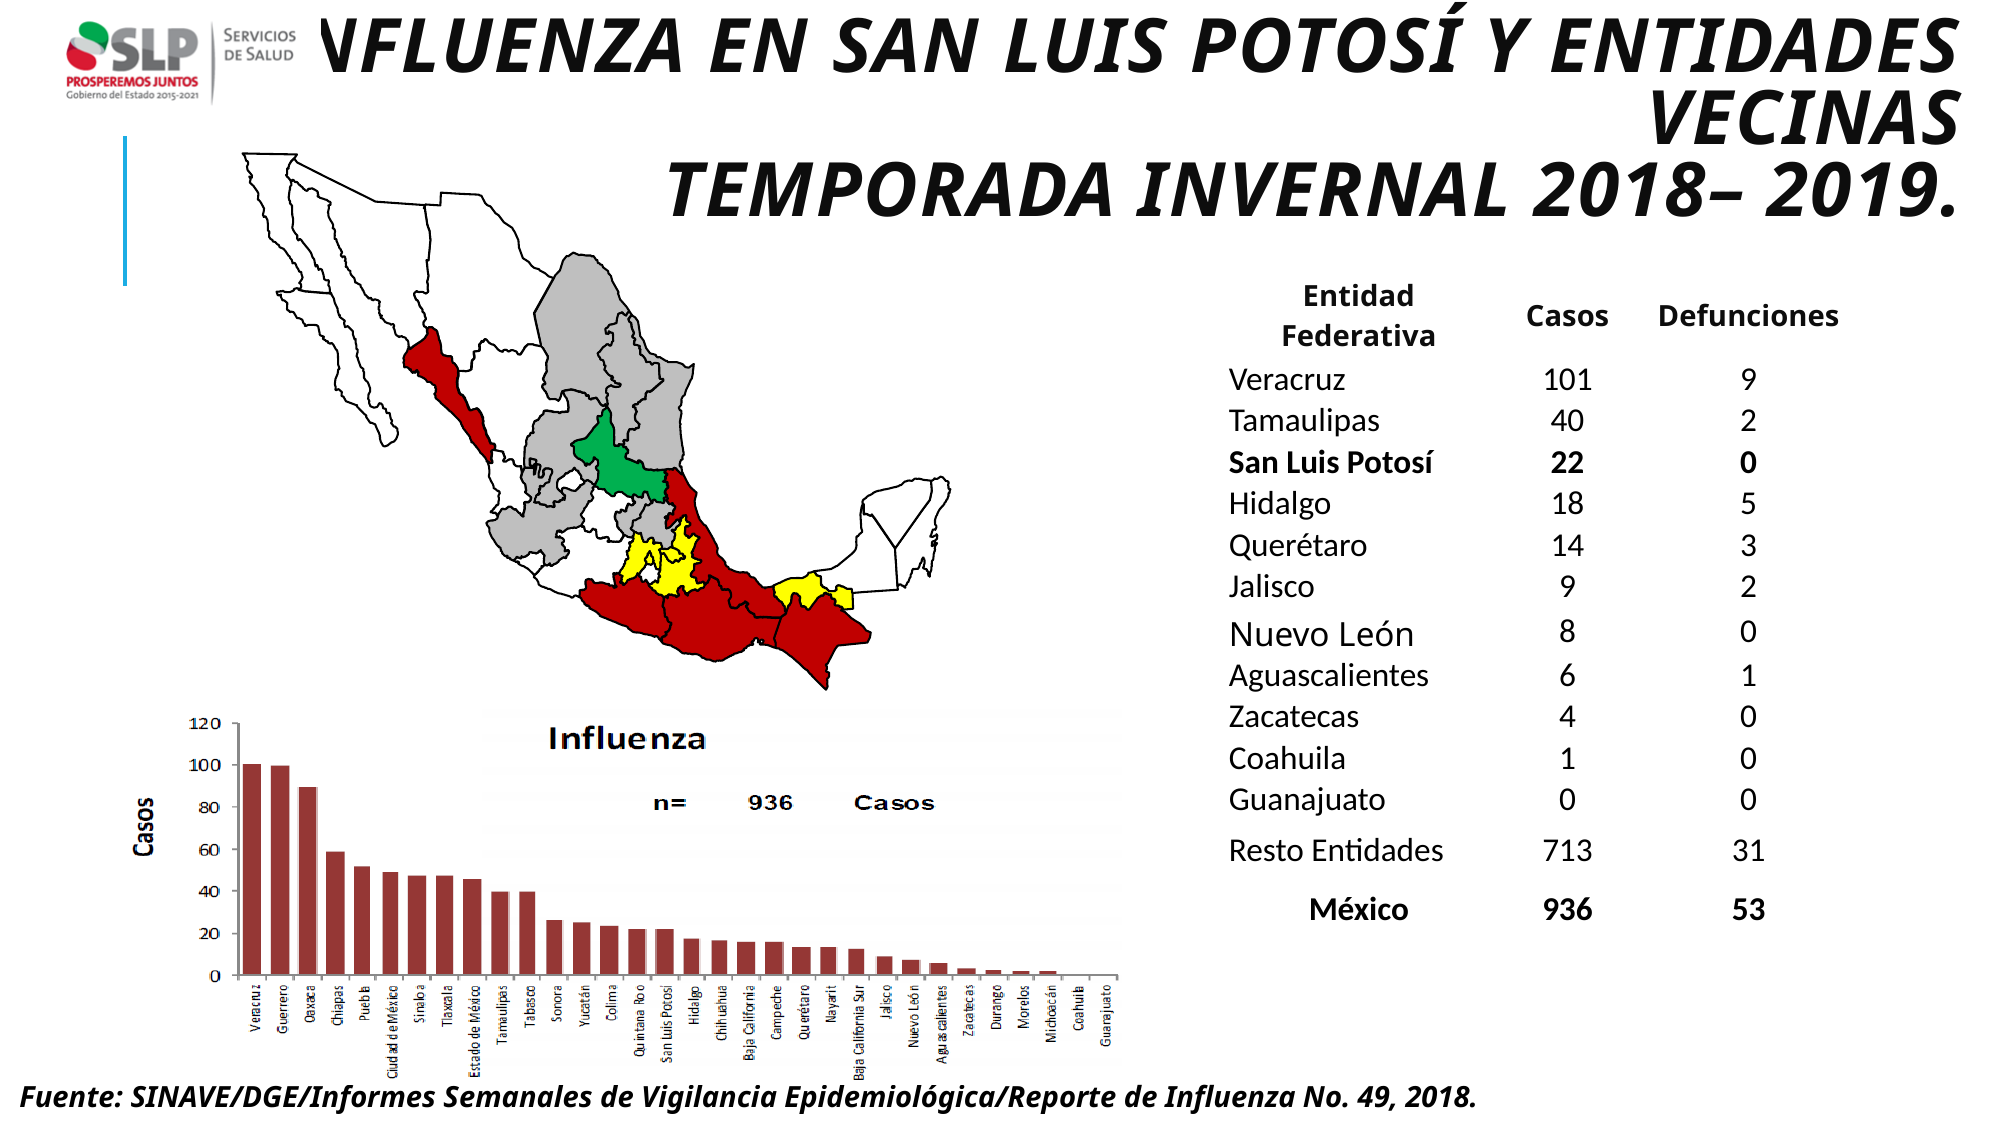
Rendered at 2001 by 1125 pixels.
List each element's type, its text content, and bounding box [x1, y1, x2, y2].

table_cell 9 [1491, 569, 1644, 609]
table_cell 8 [1491, 610, 1644, 655]
table_cell 31 [1646, 823, 1852, 881]
table_cell 6 [1491, 657, 1644, 697]
table_cell Resto Entidades [1228, 823, 1489, 881]
table_cell 22 [1491, 444, 1644, 484]
table_cell Guanajuato [1228, 782, 1489, 822]
table_cell 40 [1491, 403, 1644, 443]
table_cell México [1228, 882, 1489, 940]
table_cell Hidalgo [1228, 486, 1489, 526]
table_cell Aguascalientes [1228, 657, 1489, 697]
table_cell 0 [1646, 610, 1852, 655]
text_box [242, 153, 951, 691]
table_cell 2 [1646, 569, 1852, 609]
table_cell 53 [1646, 882, 1852, 940]
table_cell Querétaro [1228, 527, 1489, 567]
text_box Fuente: SINAVE/DGE/Informes Semanales de Vigilancia Epidemiológica/Reporte de Influenza No. 49, 2018. [4, 1070, 1798, 1121]
picture [31, 0, 321, 112]
table_cell 3 [1646, 527, 1852, 567]
table_cell 0 [1646, 699, 1852, 738]
table_cell Coahuila [1228, 740, 1489, 780]
table_cell 0 [1646, 782, 1852, 822]
table_cell San Luis Potosí [1228, 444, 1489, 484]
table_cell 4 [1491, 699, 1644, 738]
table_cell 1 [1646, 657, 1852, 697]
table_cell 101 [1491, 363, 1644, 401]
table_cell Veracruz [1228, 363, 1489, 401]
table_cell 9 [1646, 363, 1852, 401]
table_cell Jalisco [1228, 569, 1489, 609]
table_cell 0 [1646, 444, 1852, 484]
table_cell 14 [1491, 527, 1644, 567]
table_cell 0 [1646, 740, 1852, 780]
table_cell Nuevo León [1228, 610, 1489, 655]
table_cell 0 [1491, 782, 1644, 822]
picture [116, 708, 1122, 1085]
table_header Casos [1491, 271, 1644, 358]
table_header Defunciones [1646, 271, 1852, 358]
table_header Entidad Federativa [1228, 271, 1489, 358]
table_cell 18 [1491, 486, 1644, 526]
table_cell 1 [1491, 740, 1644, 780]
table_cell 2 [1646, 403, 1852, 443]
table_cell 5 [1646, 486, 1852, 526]
title Influenza en San Luis Potosí y Entidades vecinas Temporada Invernal 2018– 2019. [107, 41, 1980, 205]
table_cell 936 [1491, 882, 1644, 940]
table_cell Tamaulipas [1228, 403, 1489, 443]
table_cell Zacatecas [1228, 699, 1489, 738]
table_cell 713 [1491, 823, 1644, 881]
